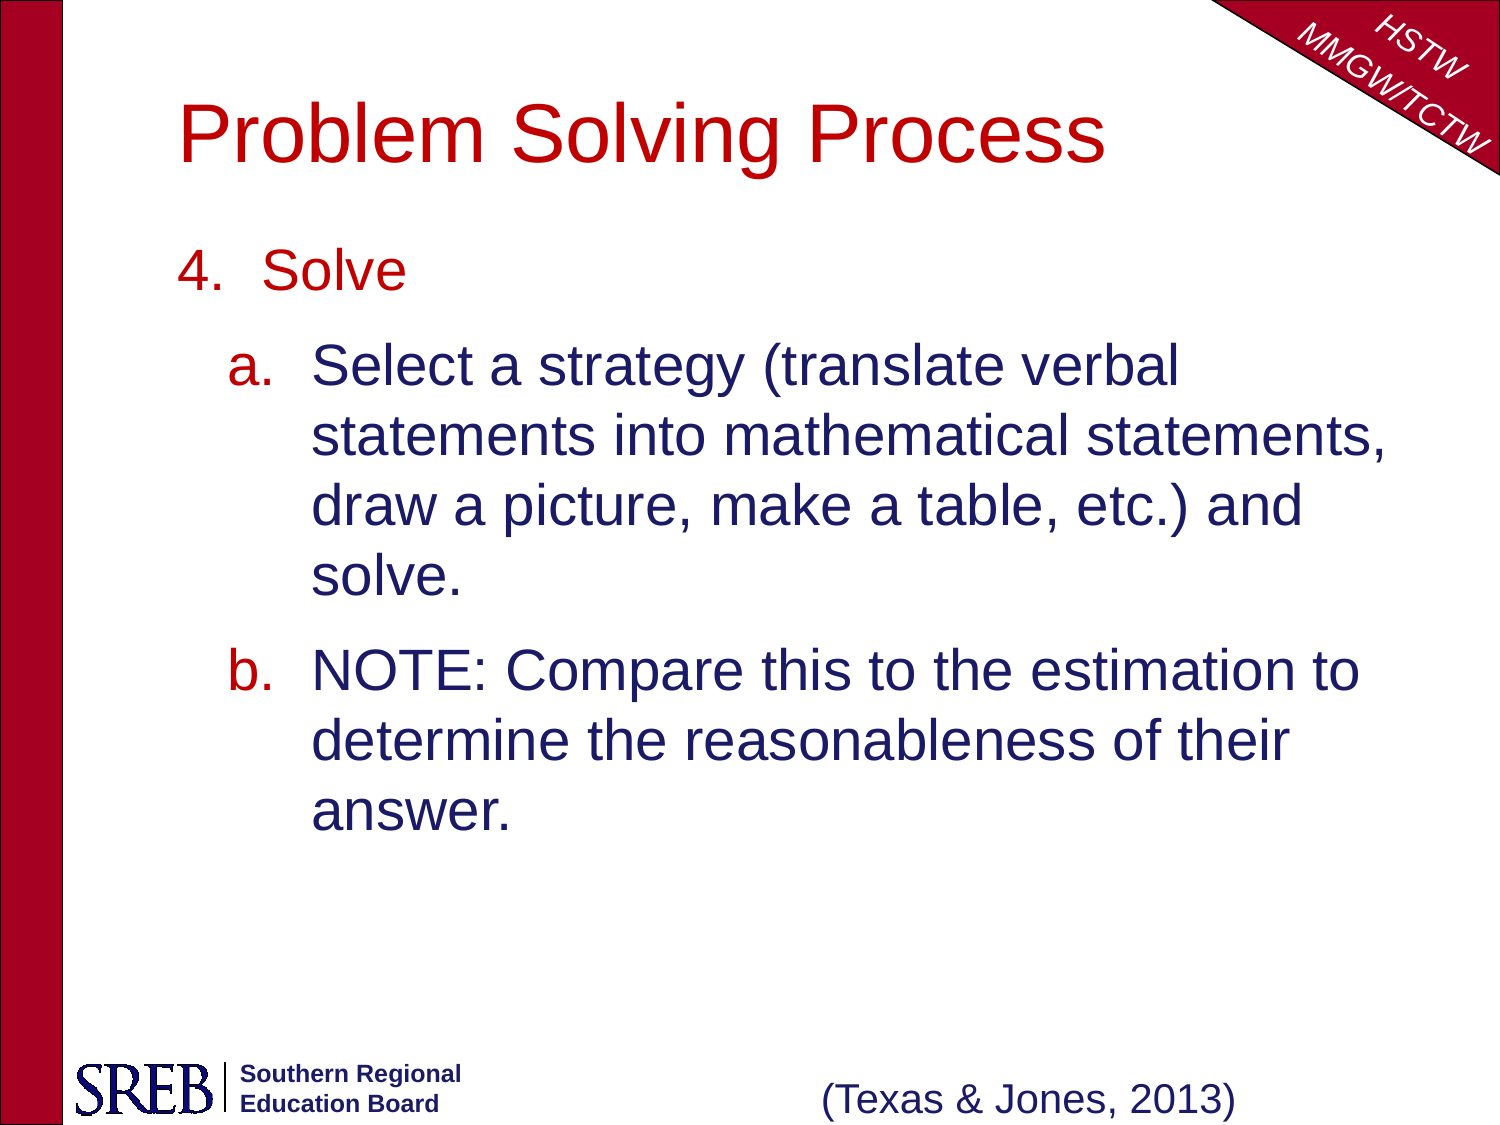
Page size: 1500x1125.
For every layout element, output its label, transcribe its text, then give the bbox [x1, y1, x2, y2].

list Solve Select a strategy (translate verbal statements into mathematical statements, draw a picture, make a table, etc.) and solve. NOTE: Compare this to the estimation to determine the reasonableness of their answer. [162, 224, 1462, 965]
text_box Problem Solving Process [162, 71, 1325, 187]
text_box (Texas & Jones, 2013) [806, 1064, 1421, 1125]
